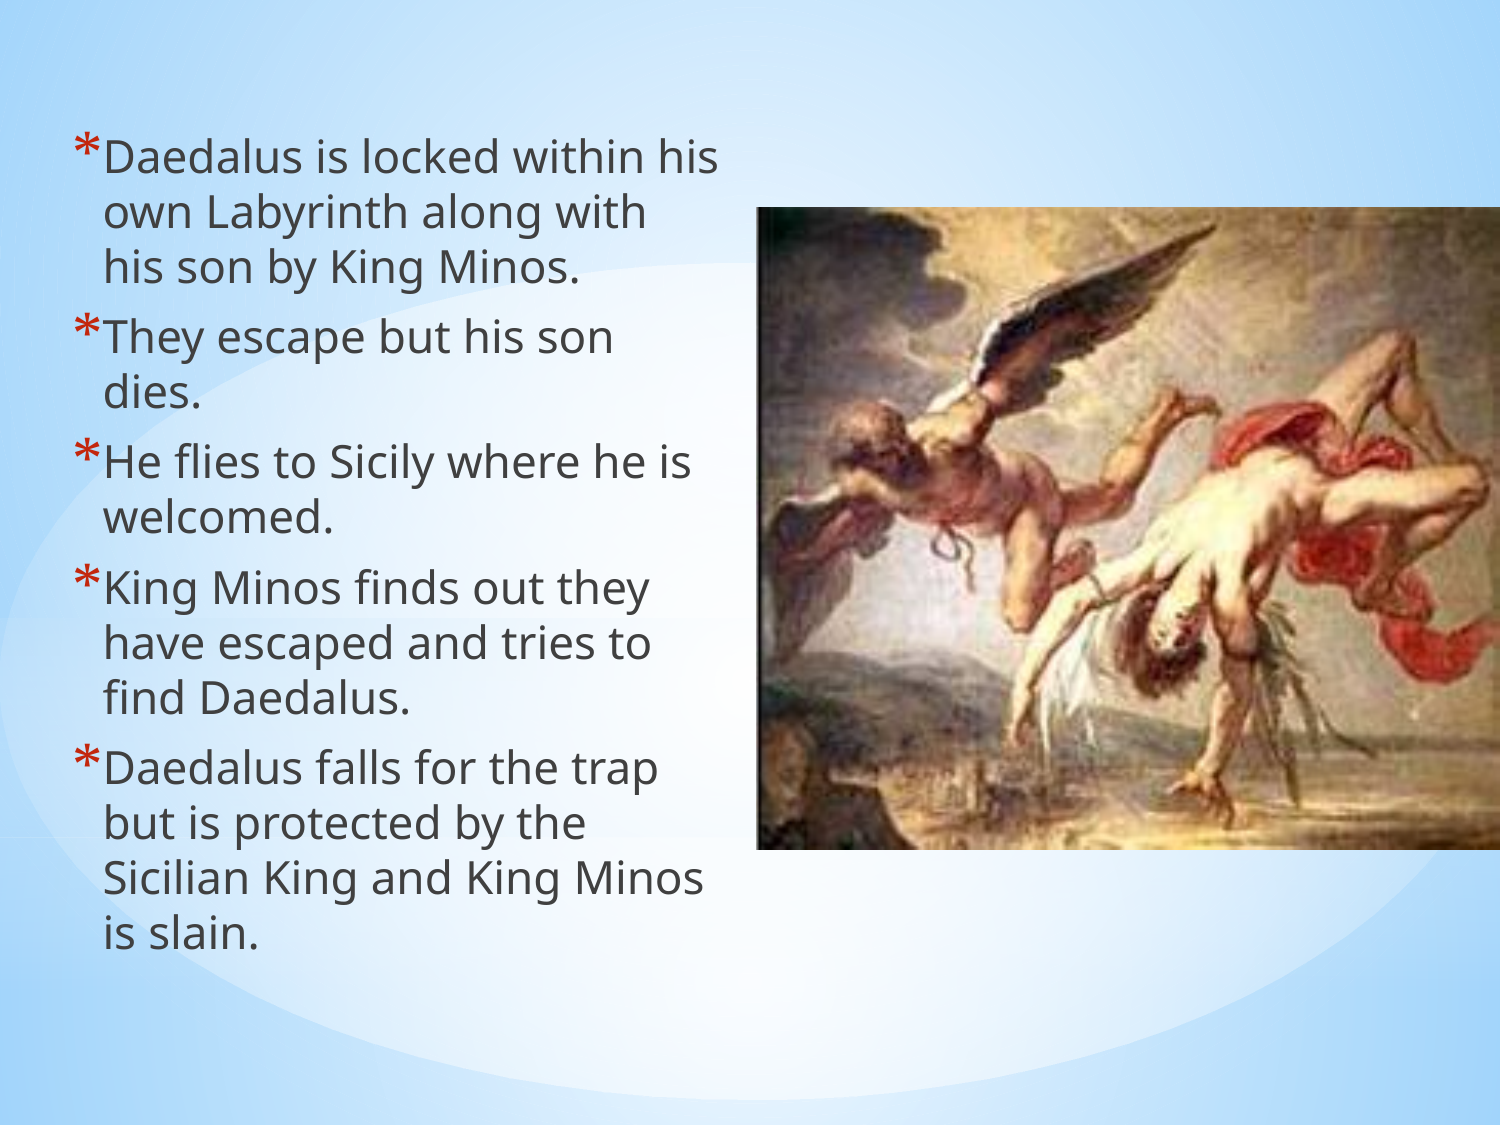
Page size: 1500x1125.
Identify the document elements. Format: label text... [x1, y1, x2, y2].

picture [755, 207, 1500, 851]
list Daedalus is locked within his own Labyrinth along with his son by King Minos. They escape but his son dies. He flies to Sicily where he is welcomed. King Minos finds out they have escaped and tries to find Daedalus. Daedalus falls for the trap but is protected by the Sicilian King and King Minos is slain. [50, 120, 737, 1063]
